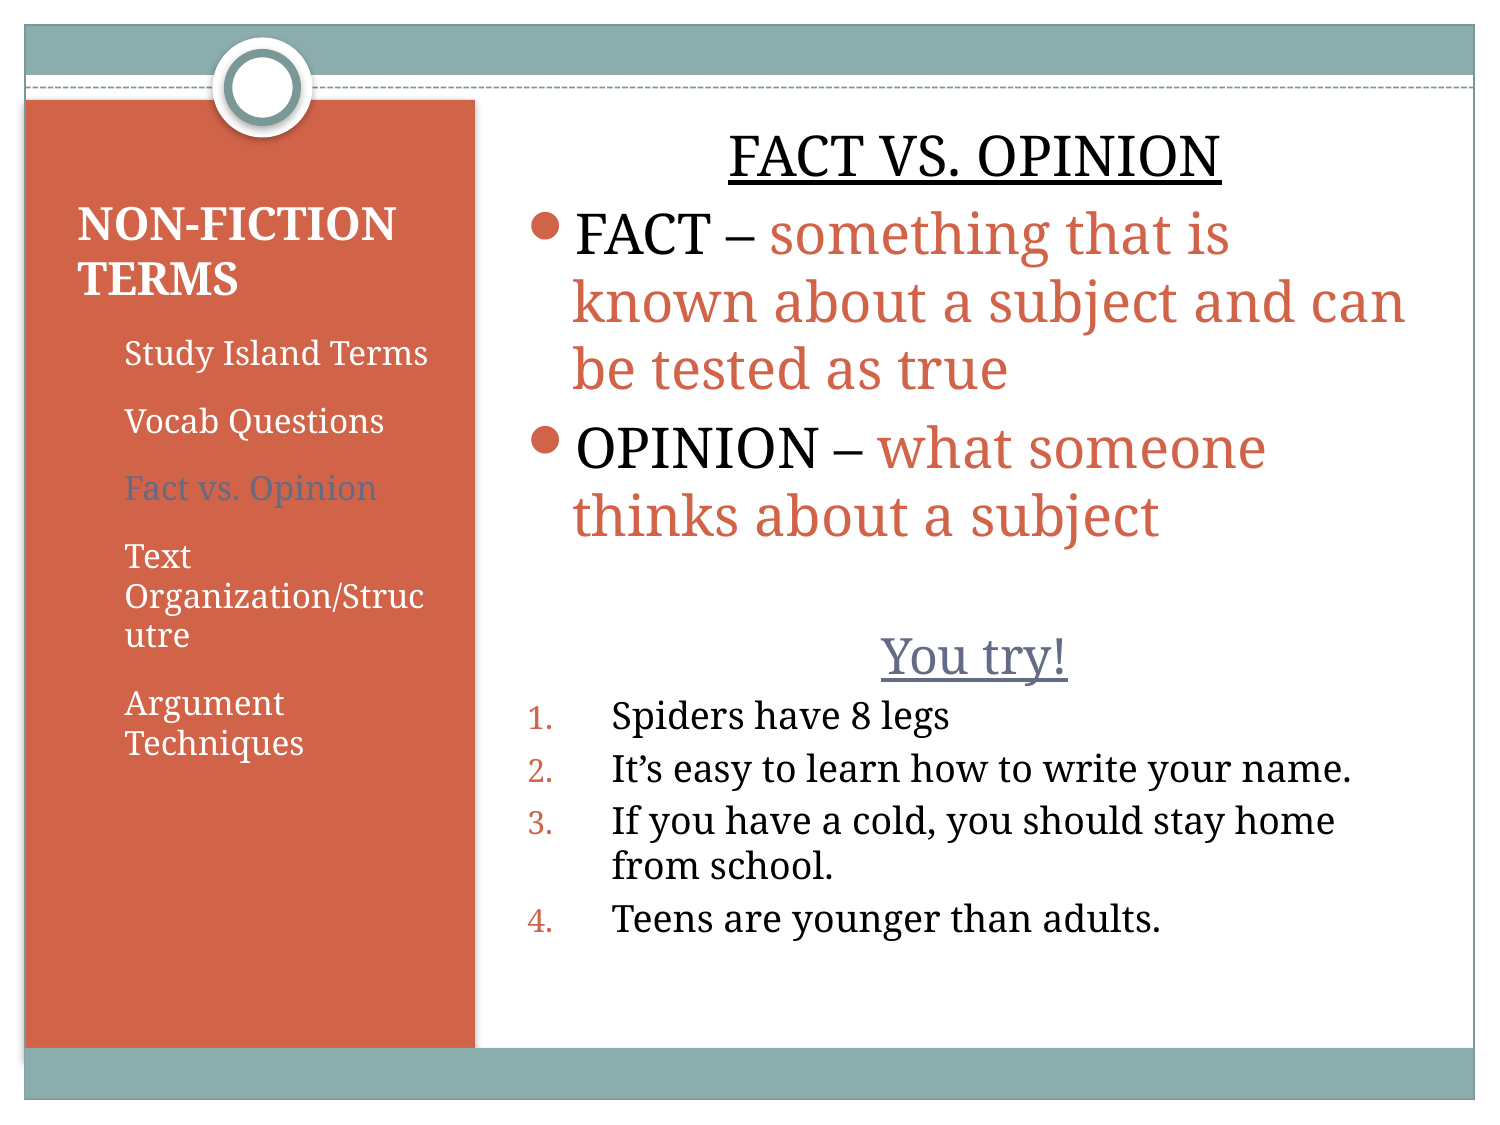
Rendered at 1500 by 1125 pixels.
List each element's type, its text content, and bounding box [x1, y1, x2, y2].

text_box You try! Spiders have 8 legs It’s easy to learn how to write your name. If you have a cold, you should stay home from school. Teens are younger than adults. [512, 617, 1438, 1007]
list Study Island Terms Vocab Questions Fact vs. Opinion Text Organization/Strucutre Argument Techniques [62, 324, 451, 1006]
title NON-FICTION TERMS [62, 149, 451, 313]
list FACT VS. OPINION FACT – something that is known about a subject and can be tested as true OPINION – what someone thinks about a subject [512, 112, 1438, 571]
